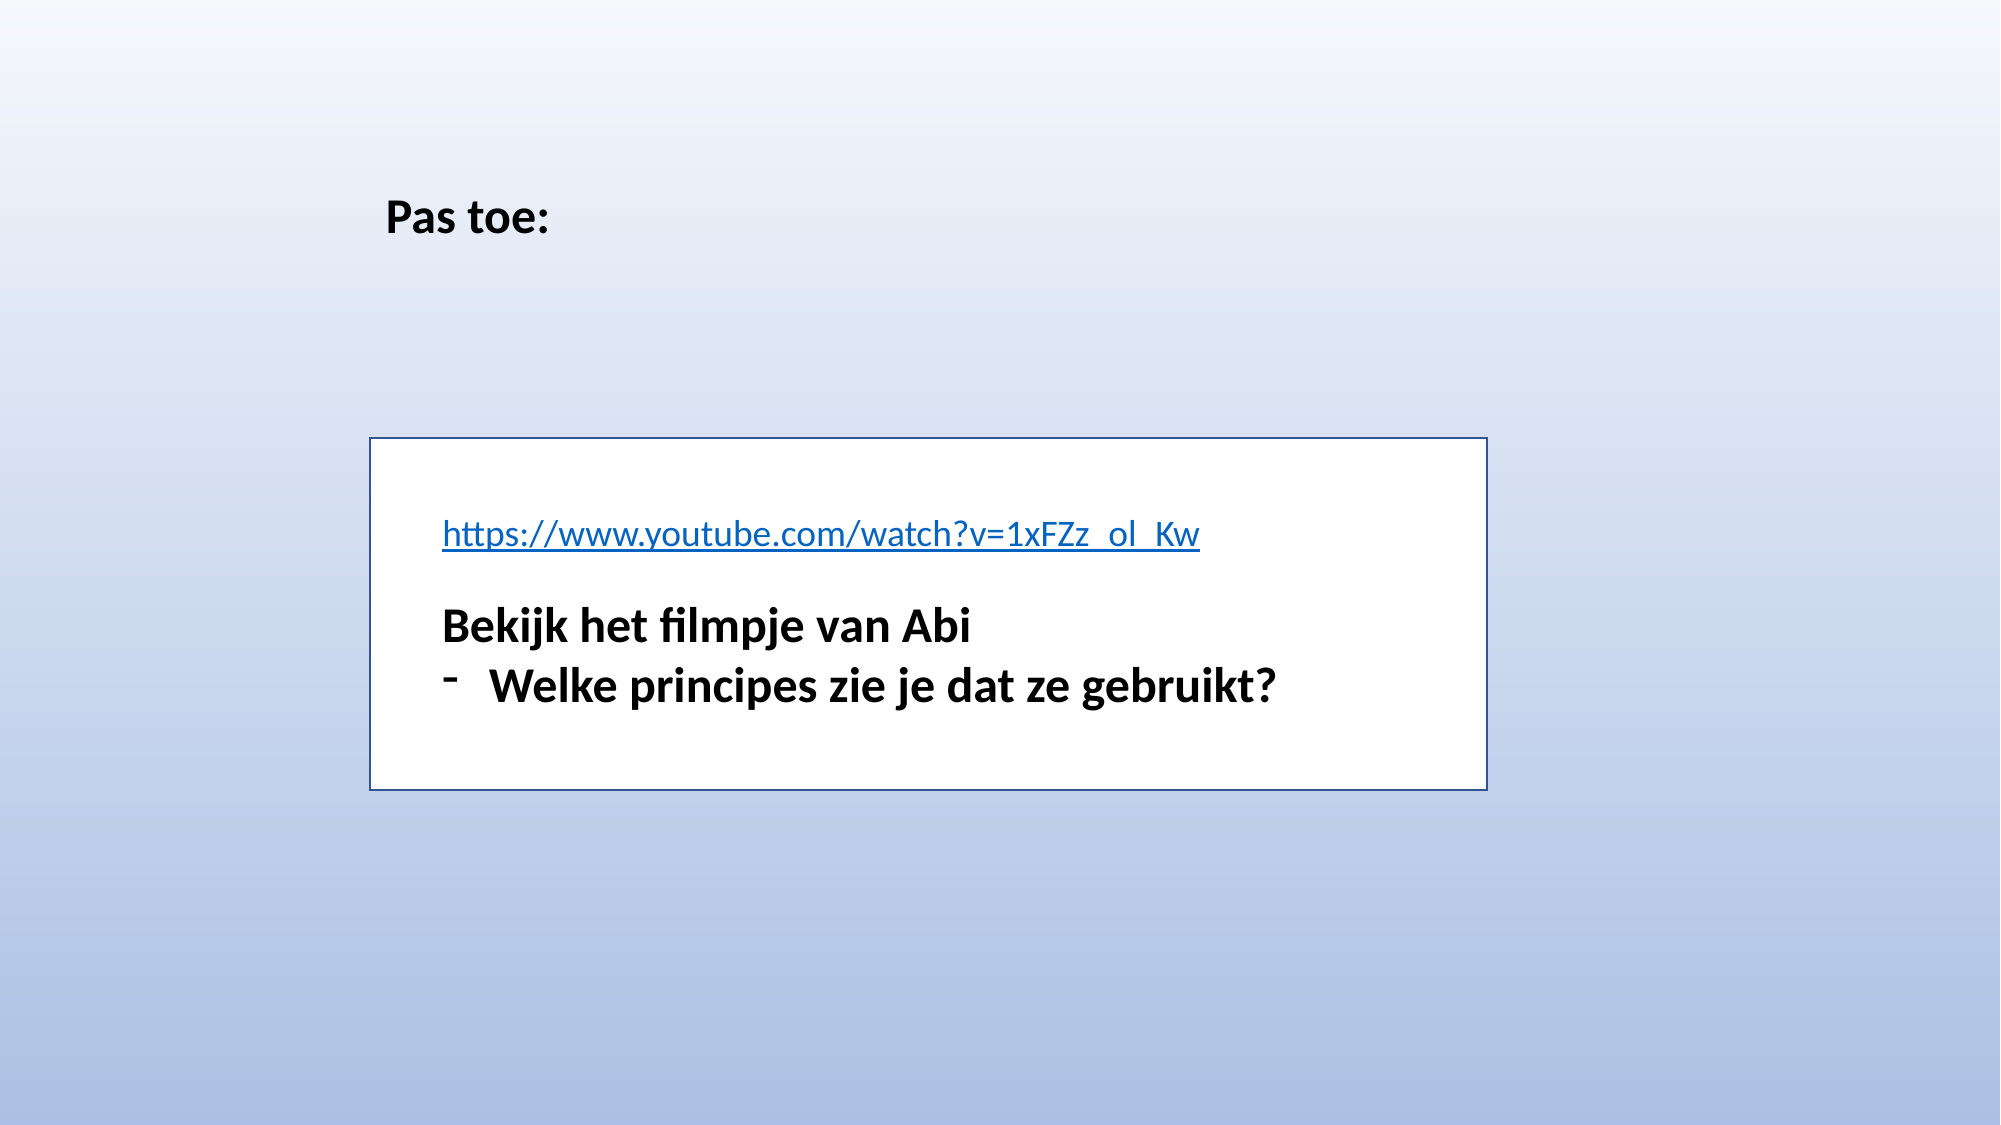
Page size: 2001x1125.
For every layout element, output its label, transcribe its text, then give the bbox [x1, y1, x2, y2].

text_box [369, 437, 1488, 791]
text_box Bekijk het filmpje van Abi Welke principes zie je dat ze gebruikt? [427, 585, 1294, 720]
text_box Pas toe: [371, 176, 566, 252]
text_box https://www.youtube.com/watch?v=1xFZz_ol_Kw [427, 501, 1216, 562]
